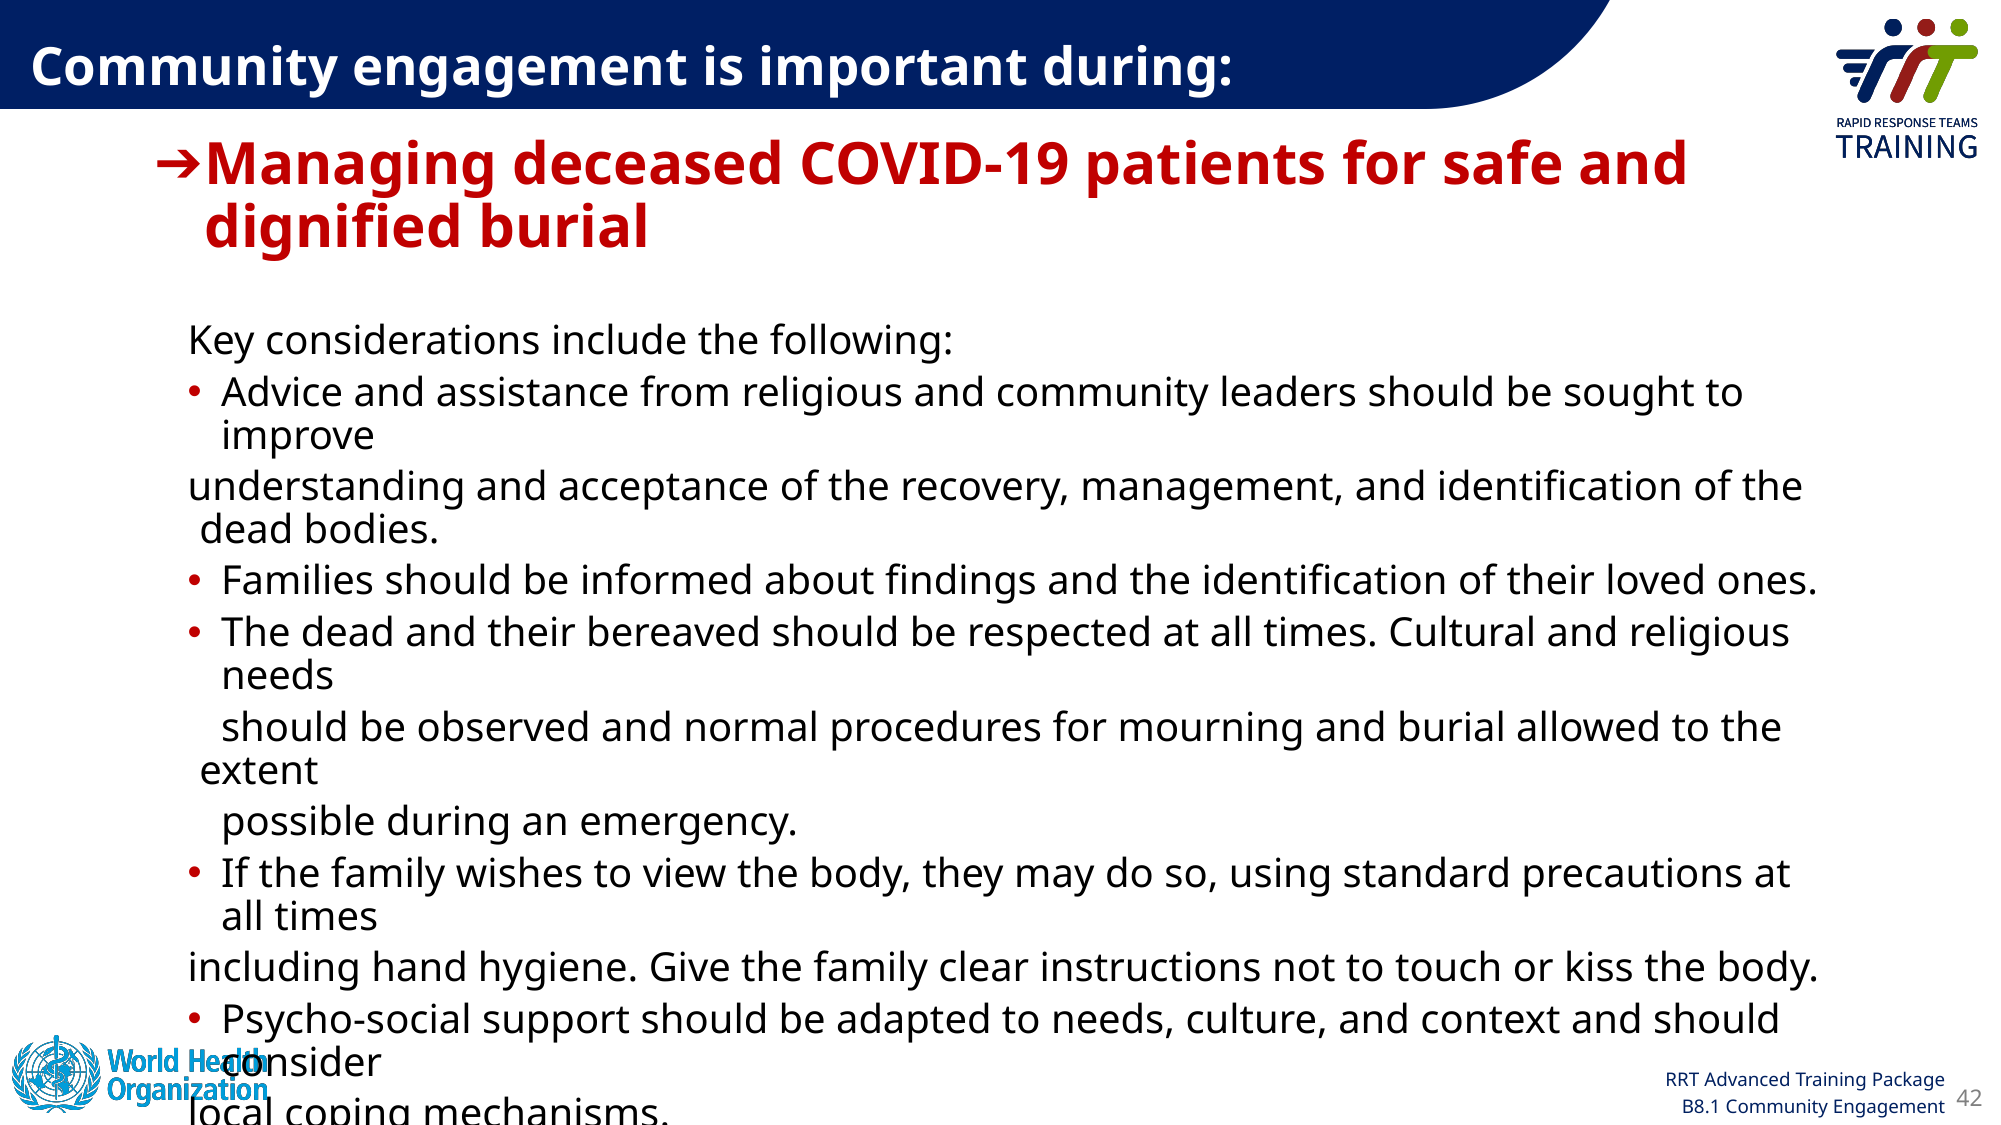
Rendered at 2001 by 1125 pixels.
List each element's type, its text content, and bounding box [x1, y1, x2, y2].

picture [24, 1054, 36, 1087]
picture [12, 1083, 48, 1113]
picture [1835, 19, 1978, 167]
picture [46, 1056, 54, 1062]
picture [30, 1083, 37, 1091]
picture [59, 1035, 267, 1113]
list Managing deceased COVID-19 patients for safe and dignified burial Key considerations include the following: Advice and assistance from religious and community leaders should be sought to improve understanding and acceptance of the recovery, management, and identification of the dead bodies. Families should be informed about findings and the identification of their loved ones. The dead and their bereaved should be respected at all times. Cultural and religious needs should be observed and normal procedures for mourning and burial allowed to the extent possible during an emergency. If the family wishes to view the body, they may do so, using standard precautions at all times including hand hygiene. Give the family clear instructions not to touch or kiss the body. Psycho-social support should be adapted to needs, culture, and context and should consider local coping mechanisms. For more information on managing deceased COVID-19 patients for safe and dignified burial: See RRT module on infection prevention and control. [146, 126, 1854, 999]
picture [40, 1062, 47, 1070]
picture [71, 1053, 90, 1091]
picture [12, 1035, 54, 1068]
picture [36, 1088, 78, 1105]
text_box Community engagement is important during: [22, 15, 1490, 122]
picture [22, 1062, 26, 1077]
picture [50, 1108, 62, 1113]
picture [0, 0, 1636, 109]
picture [34, 1054, 43, 1078]
